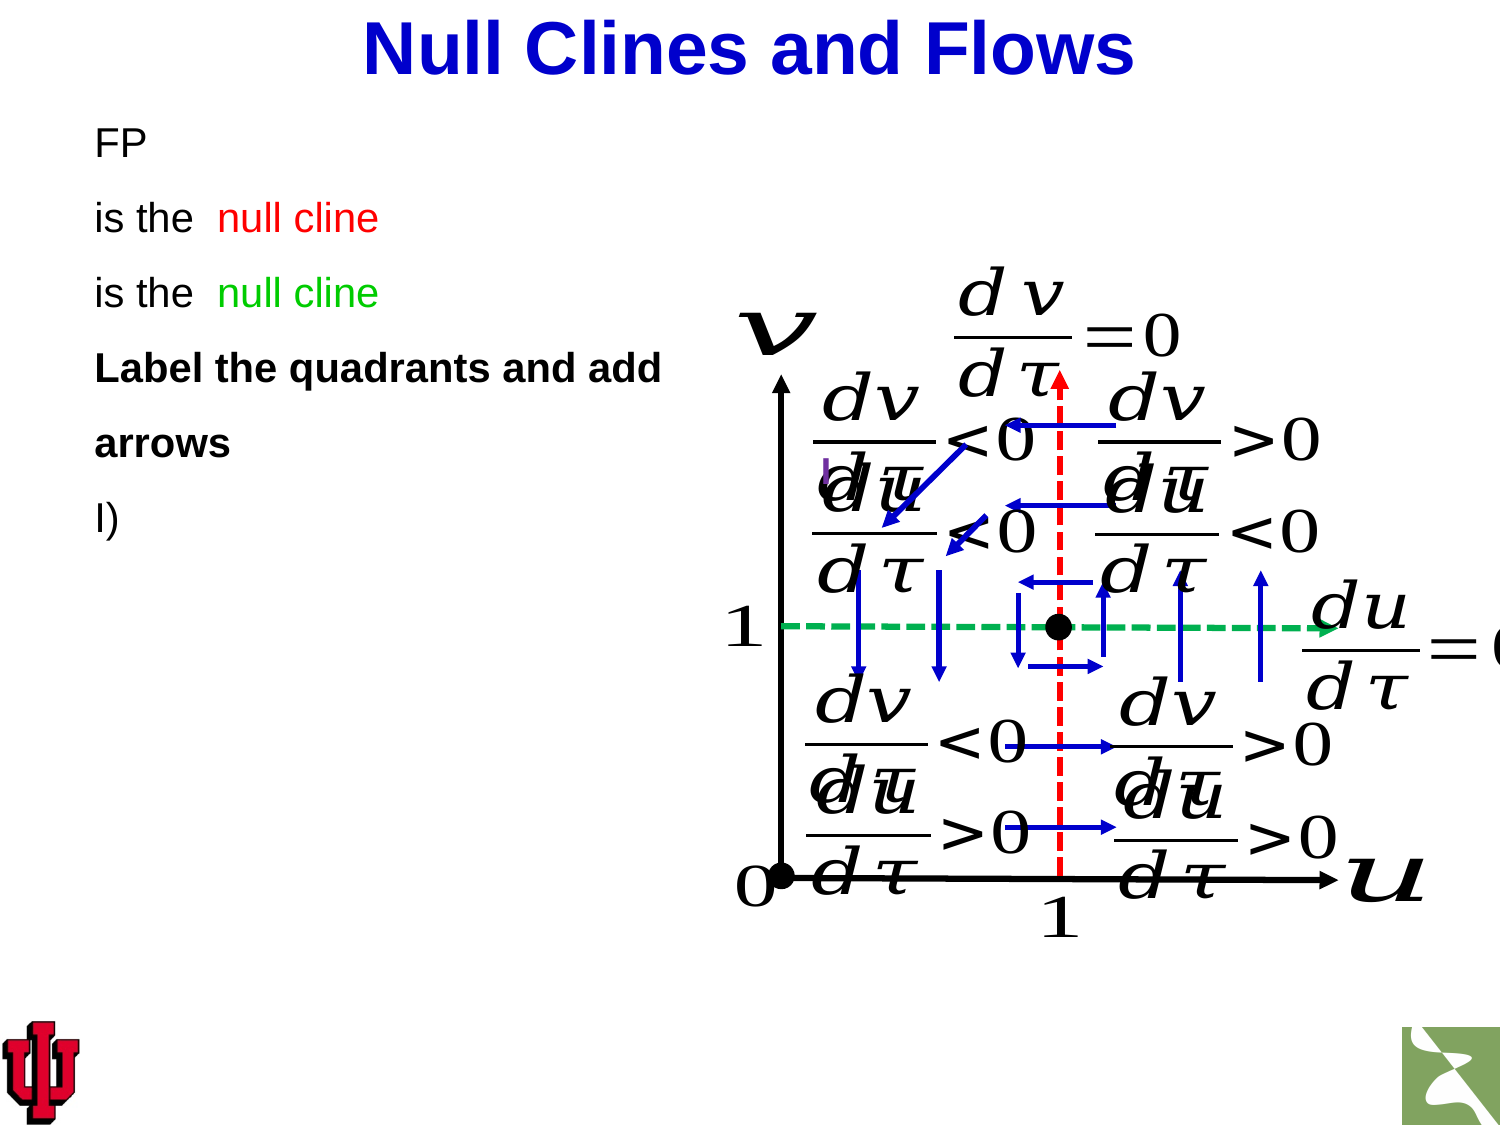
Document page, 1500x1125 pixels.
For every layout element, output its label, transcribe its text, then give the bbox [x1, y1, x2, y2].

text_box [719, 259, 1500, 952]
picture [0, 1020, 80, 1125]
picture [1402, 1027, 1500, 1125]
title Null Clines and Flows [0, 0, 1500, 90]
